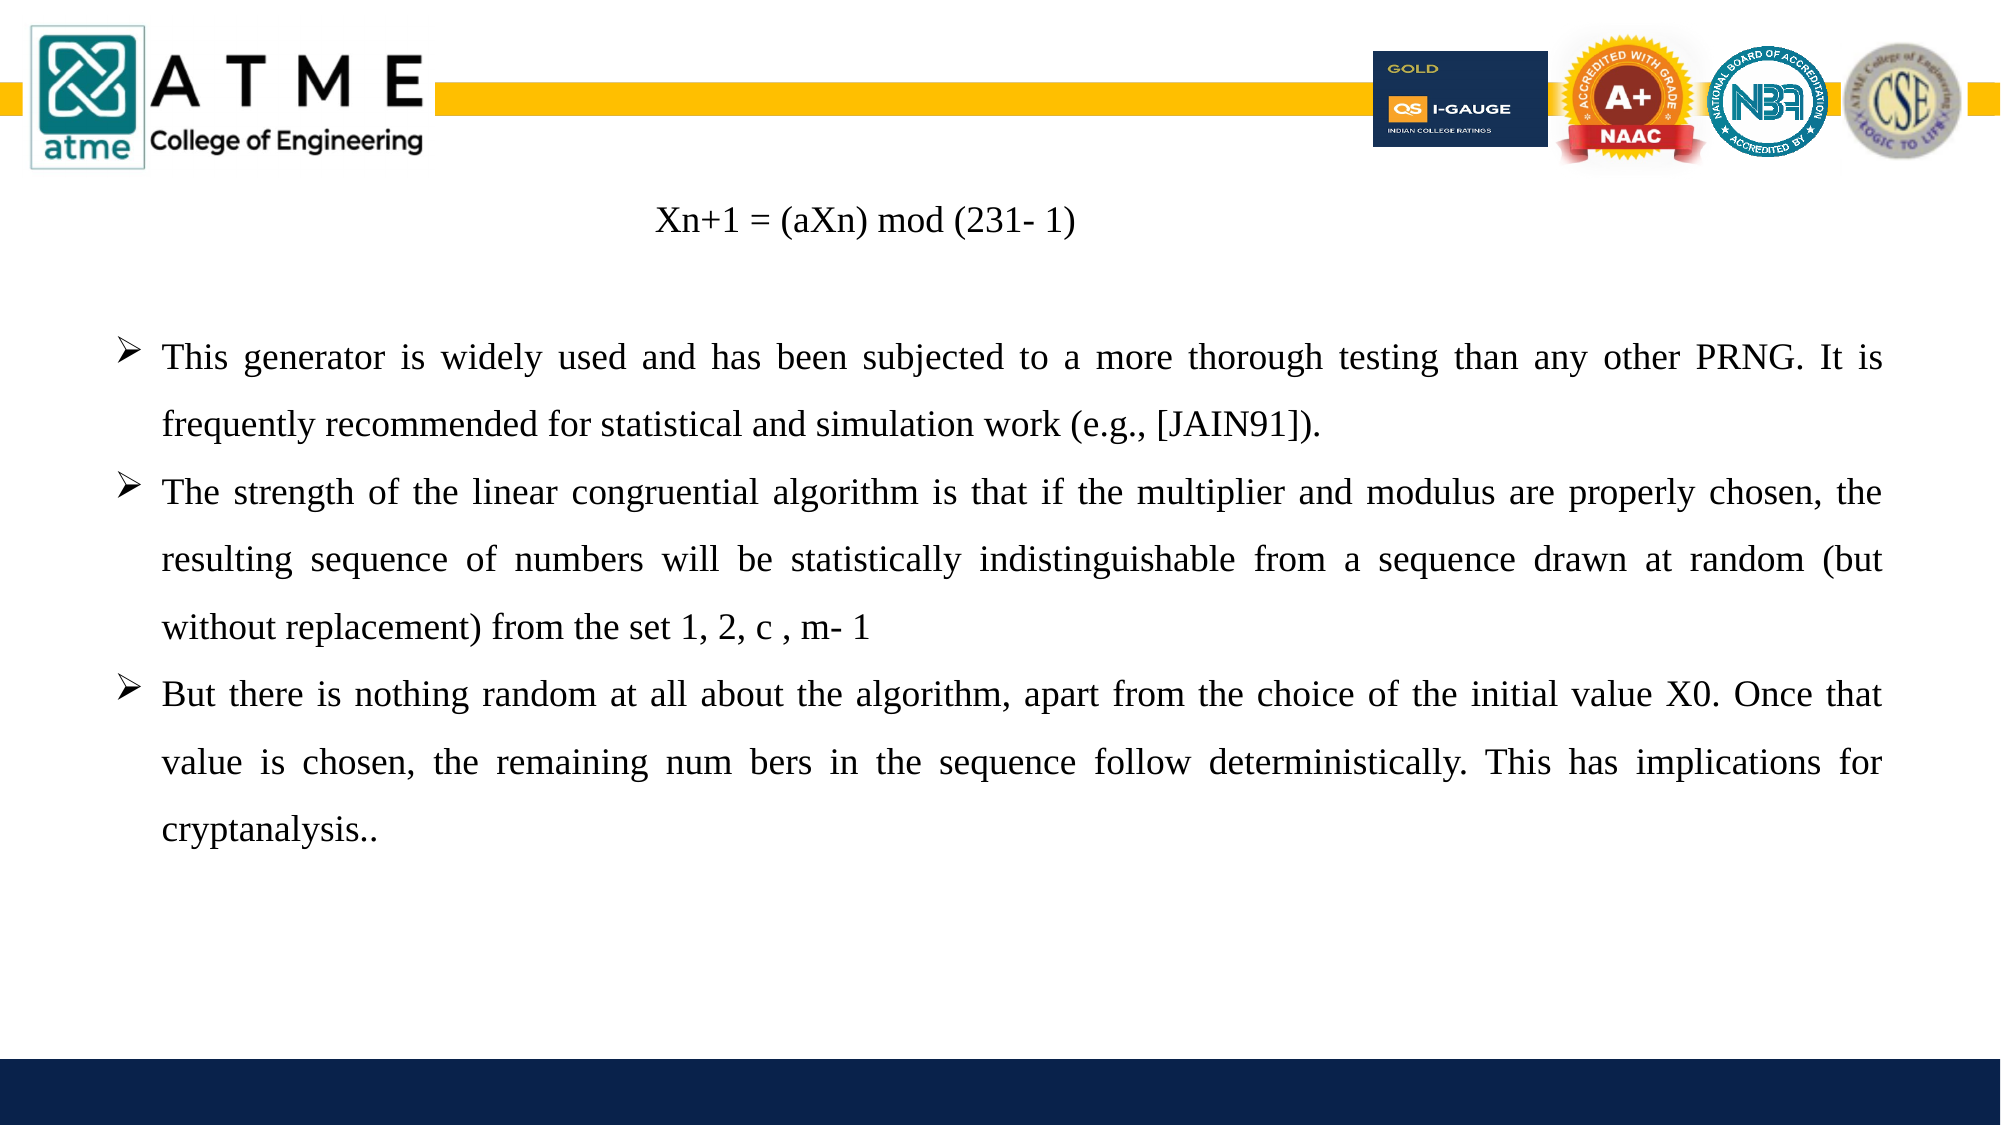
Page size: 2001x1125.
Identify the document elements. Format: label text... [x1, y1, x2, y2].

picture [1373, 20, 1828, 180]
picture [1840, 26, 1968, 176]
text_box Xn+1 = (aXn) mod (231- 1) [639, 187, 1640, 248]
picture [22, 15, 435, 178]
text_box This generator is widely used and has been subjected to a more thorough testing than any other PRNG. It is frequently recommended for statistical and simulation work (e.g., [JAIN91]). The strength of the linear congruential algorithm is that if the multiplier and modulus are properly chosen, the resulting sequence of numbers will be statistically indistinguishable from a sequence drawn at random (but without replacement) from the set 1, 2, c , m- 1 But there is nothing random at all about the algorithm, apart from the choice of the initial value X0. Once that value is chosen, the remaining num bers in the sequence follow deterministically. This has implications for cryptanalysis.. [99, 301, 1900, 857]
picture [0, 1059, 2001, 1125]
